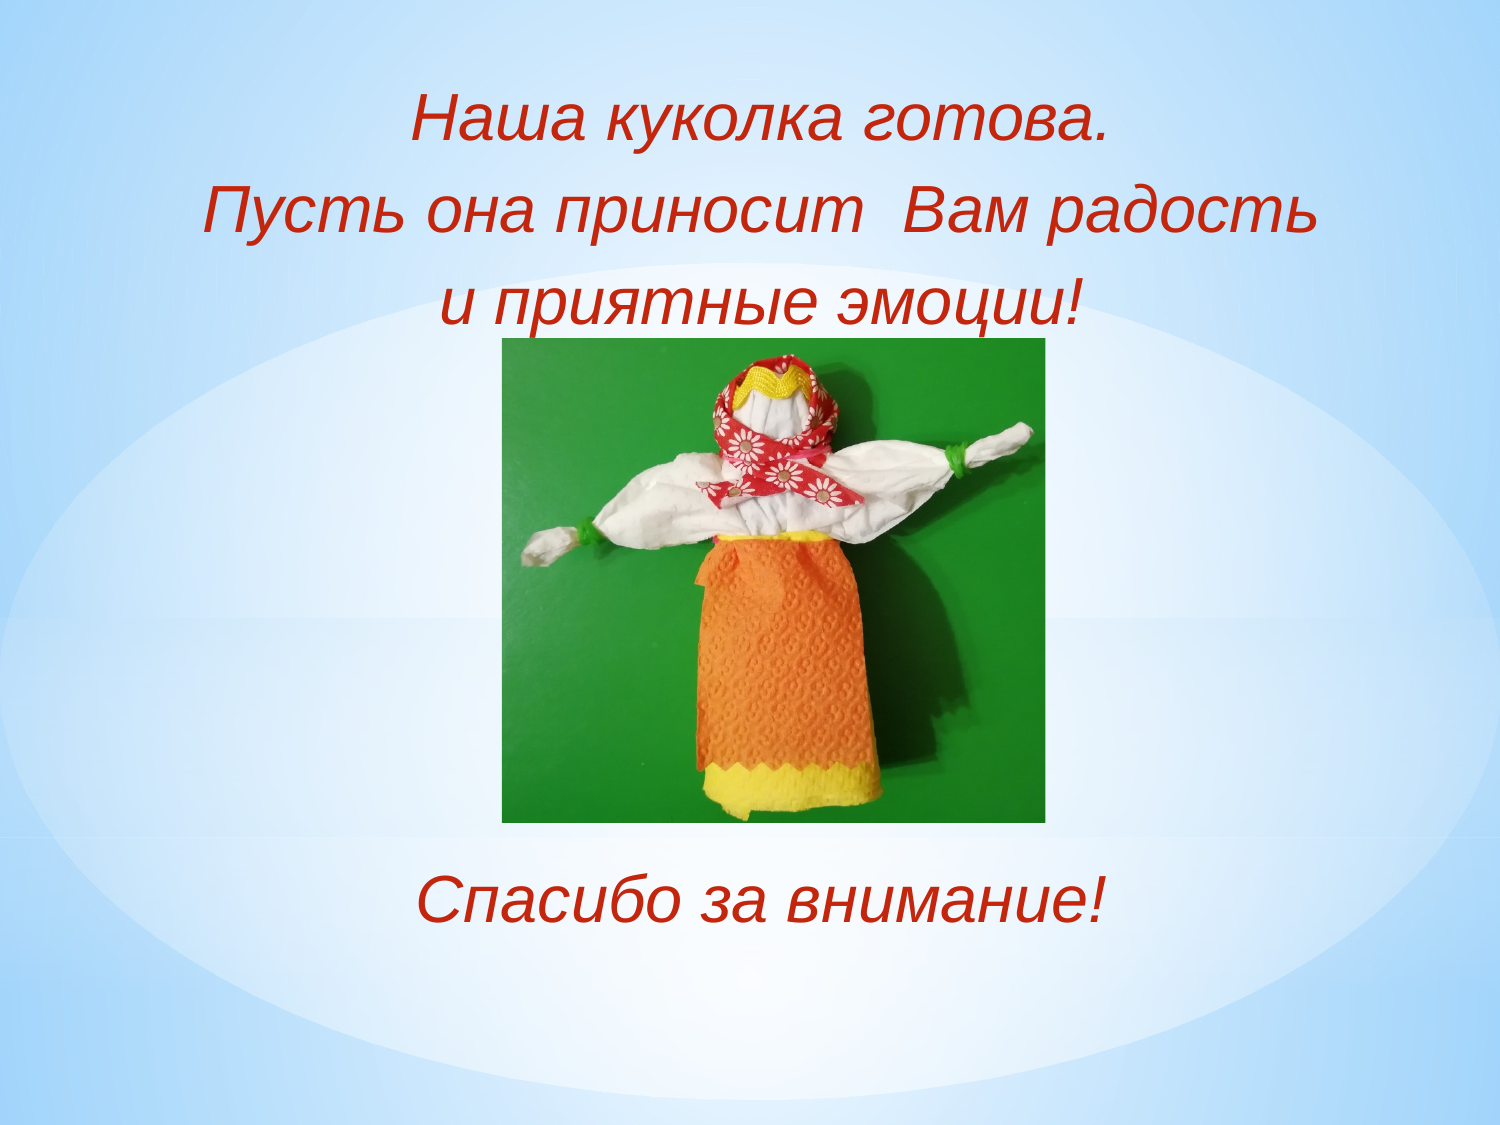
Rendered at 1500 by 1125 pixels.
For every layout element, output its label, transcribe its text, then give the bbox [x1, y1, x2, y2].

text_box Наша куколка готова. Пусть она приносит Вам радость и приятные эмоции! Спасибо за внимание! [182, 54, 1341, 1010]
picture [501, 337, 1046, 823]
